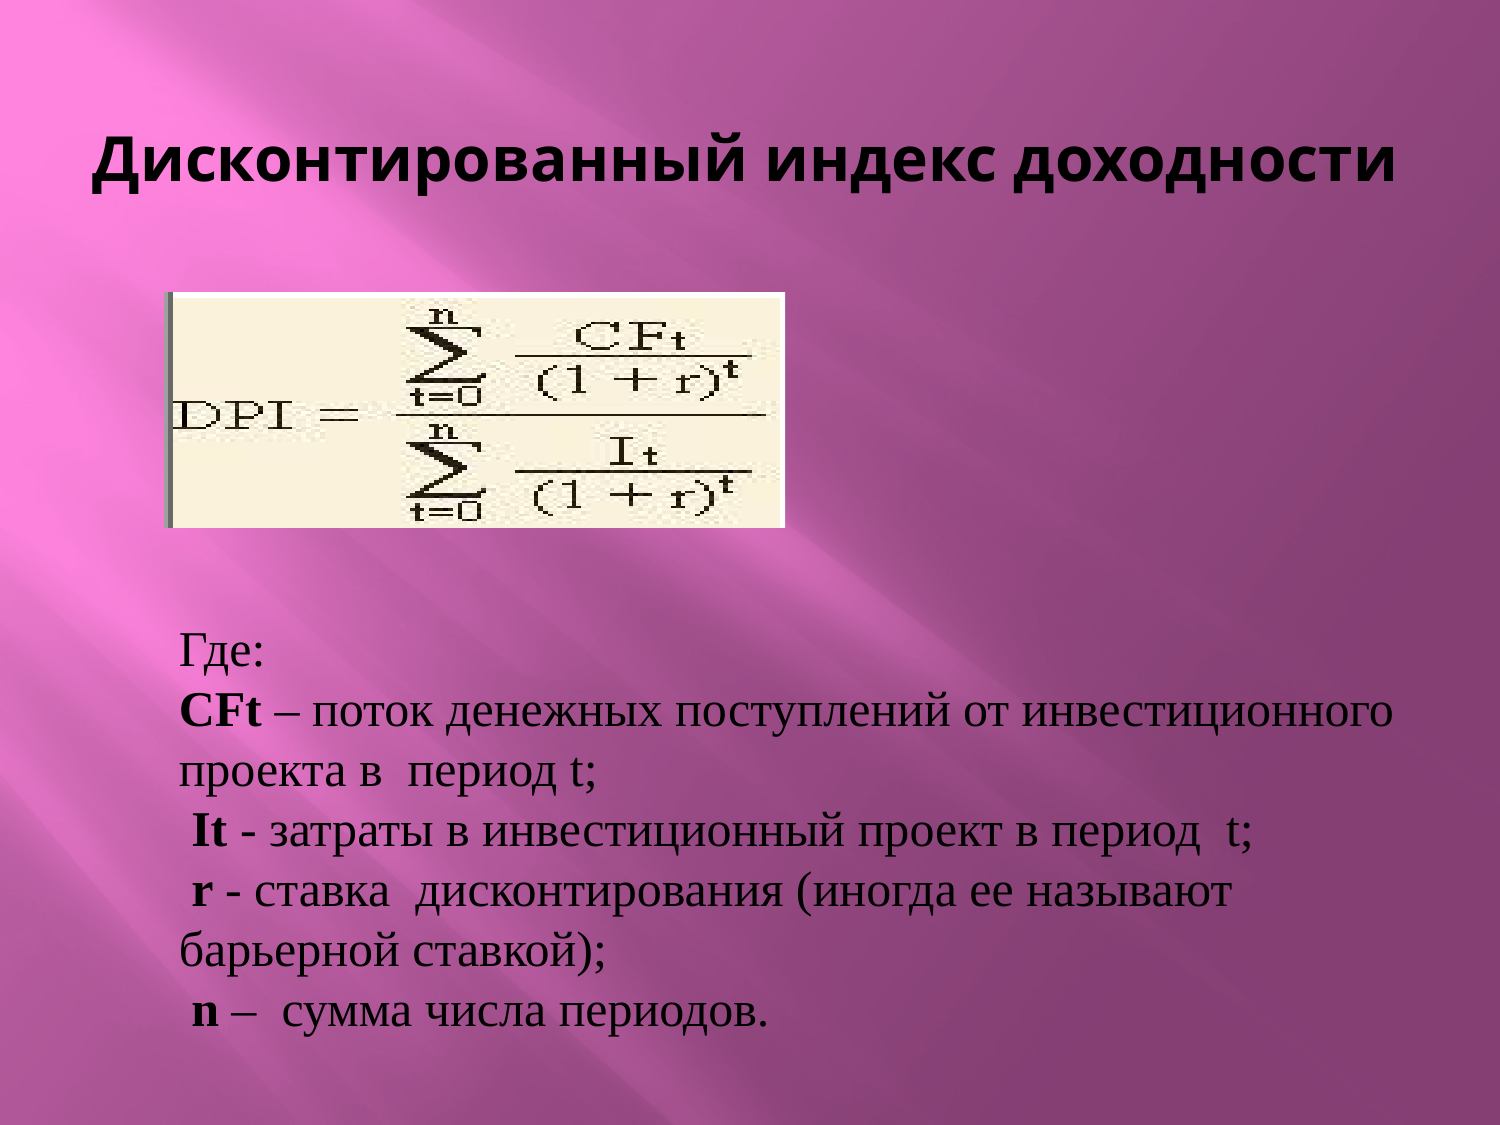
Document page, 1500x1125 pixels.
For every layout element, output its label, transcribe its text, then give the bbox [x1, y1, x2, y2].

title Дисконтированный индекс доходности [70, 105, 1421, 293]
text_box Где: CFt – поток денежных поступлений от инвестиционного проекта в период t; It - затраты в инвестиционный проект в период t; r - ставка дисконтирования (иногда ее называют барьерной ставкой); n – сумма числа периодов. [163, 609, 1453, 1105]
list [163, 292, 786, 528]
